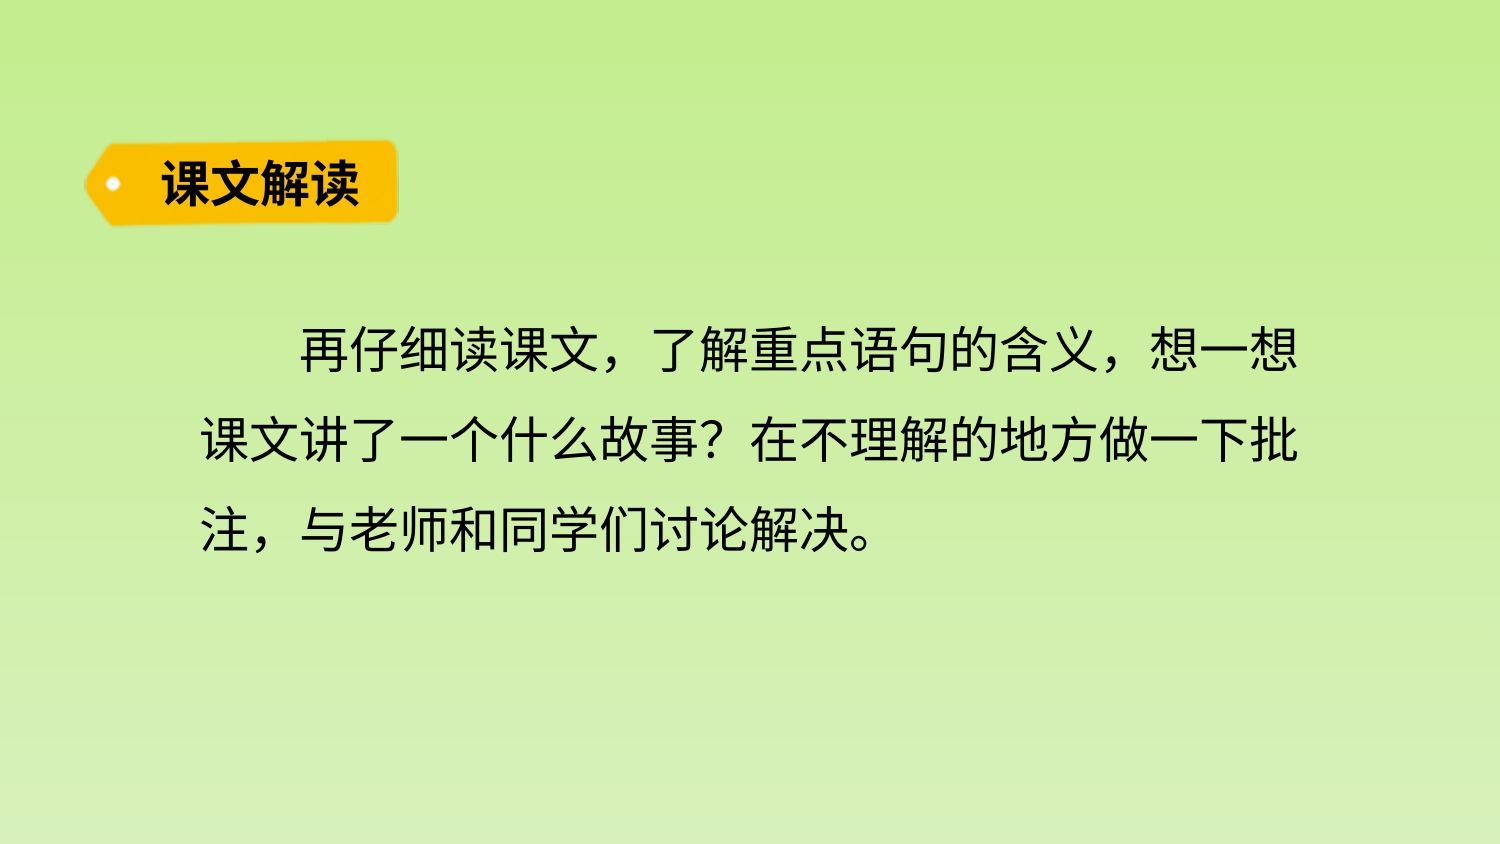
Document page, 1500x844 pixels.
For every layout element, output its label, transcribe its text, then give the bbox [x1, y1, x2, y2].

text_box 再仔细读课文，了解重点语句的含义，想一想课文讲了一个什么故事？在不理解的地方做一下批注，与老师和同学们讨论解决。 [184, 280, 1346, 566]
picture [71, 135, 410, 231]
